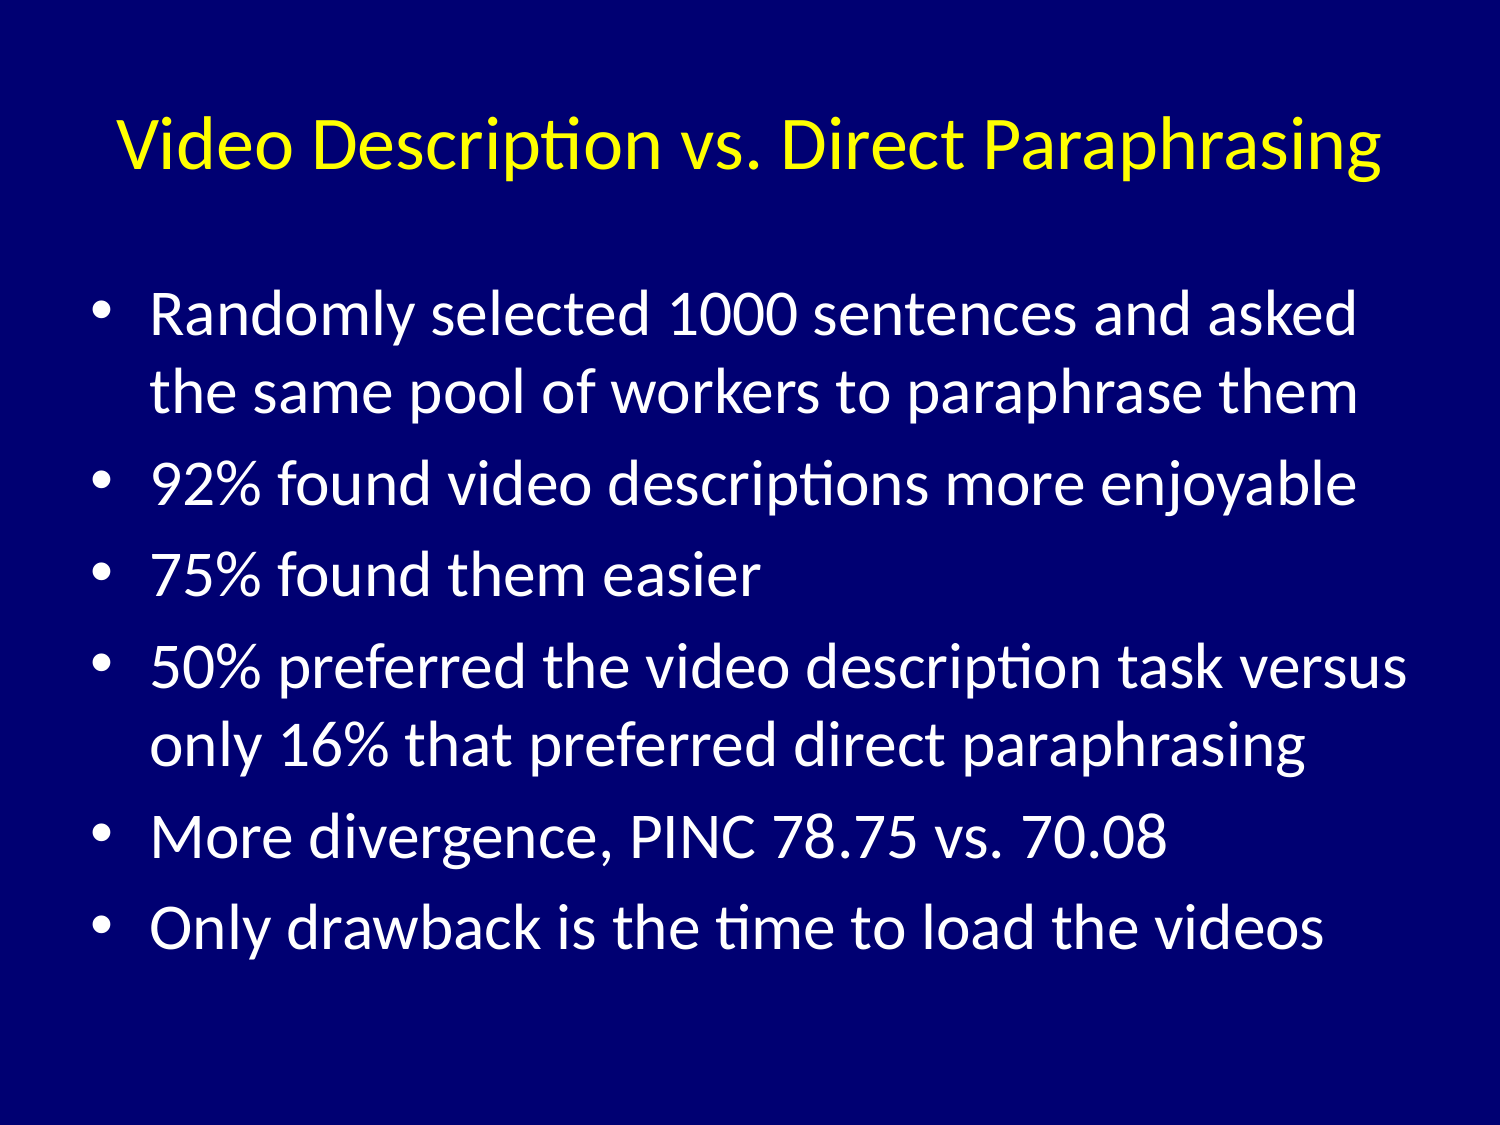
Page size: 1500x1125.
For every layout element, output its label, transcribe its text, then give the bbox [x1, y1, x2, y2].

title Video Description vs. Direct Paraphrasing [75, 45, 1425, 233]
list Randomly selected 1000 sentences and asked the same pool of workers to paraphrase them 92% found video descriptions more enjoyable 75% found them easier 50% preferred the video description task versus only 16% that preferred direct paraphrasing More divergence, PINC 78.75 vs. 70.08 Only drawback is the time to load the videos [75, 262, 1425, 1005]
